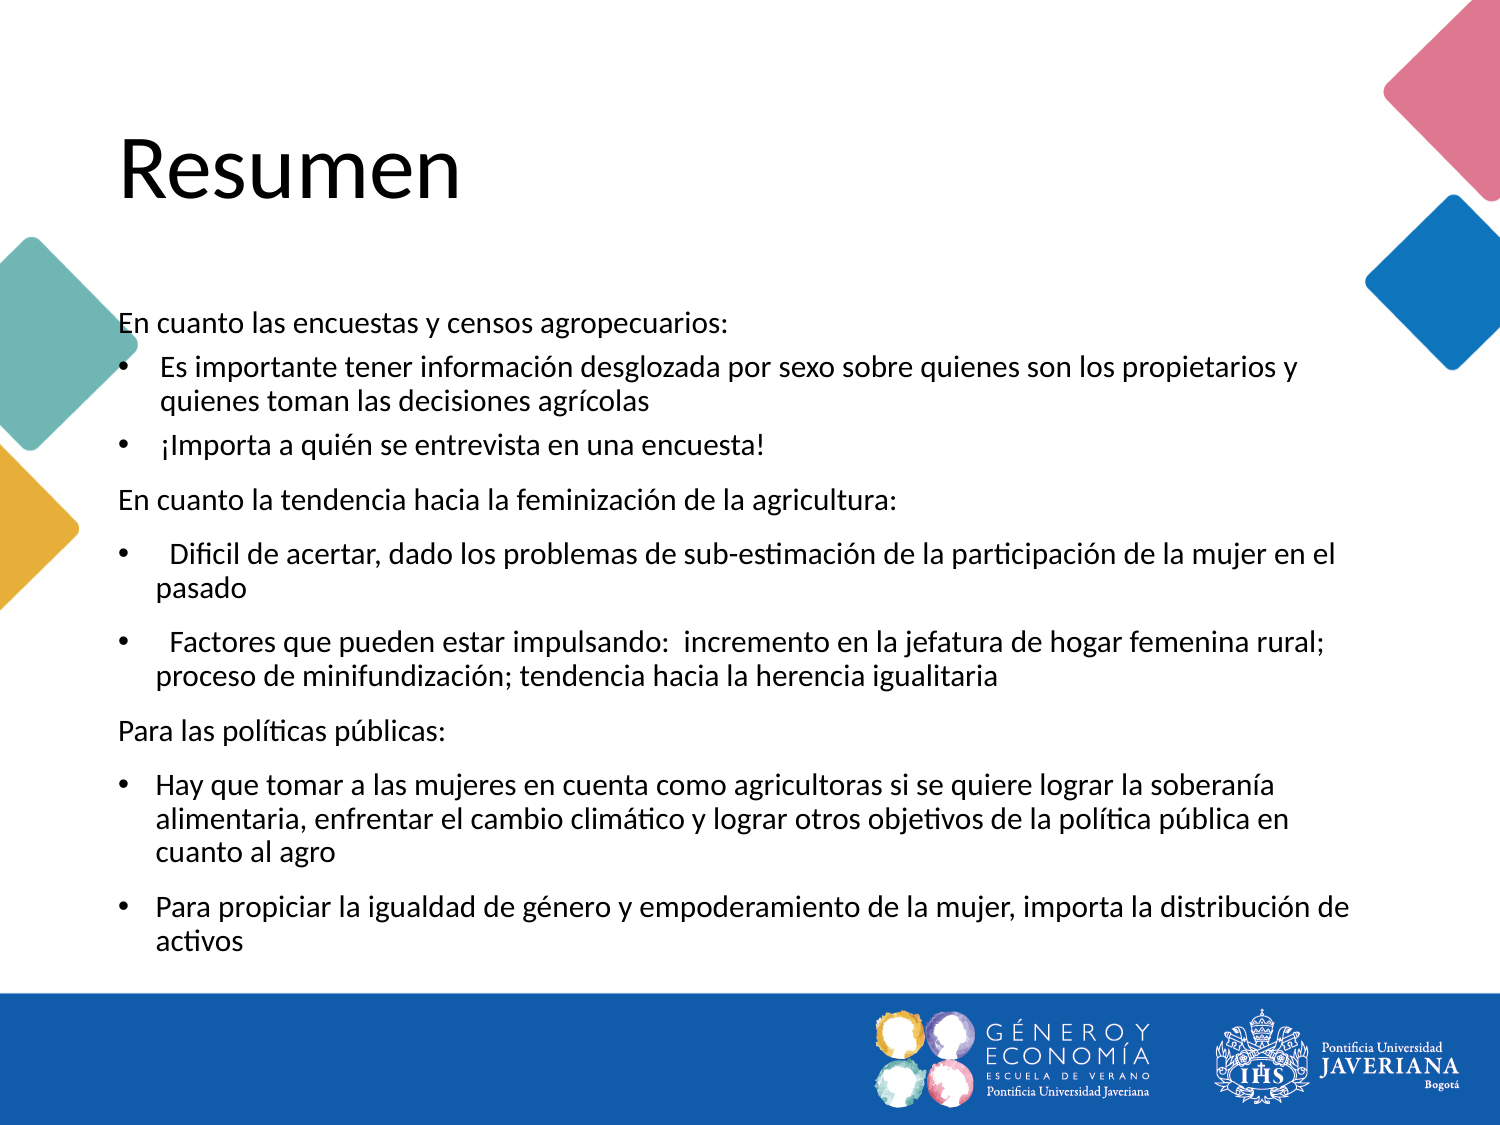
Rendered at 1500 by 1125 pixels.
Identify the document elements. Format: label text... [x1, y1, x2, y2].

list En cuanto las encuestas y censos agropecuarios: Es importante tener información desglozada por sexo sobre quienes son los propietarios y quienes toman las decisiones agrícolas ¡Importa a quién se entrevista en una encuesta! En cuanto la tendencia hacia la feminización de la agricultura: Dificil de acertar, dado los problemas de sub-estimación de la participación de la mujer en el pasado Factores que pueden estar impulsando: incremento en la jefatura de hogar femenina rural; proceso de minifundización; tendencia hacia la herencia igualitaria Para las políticas públicas: Hay que tomar a las mujeres en cuenta como agricultoras si se quiere lograr la soberanía alimentaria, enfrentar el cambio climático y lograr otros objetivos de la política pública en cuanto al agro Para propiciar la igualdad de género y empoderamiento de la mujer, importa la distribución de activos [103, 299, 1397, 1014]
title Resumen [103, 59, 1397, 278]
picture [0, 0, 1500, 1125]
